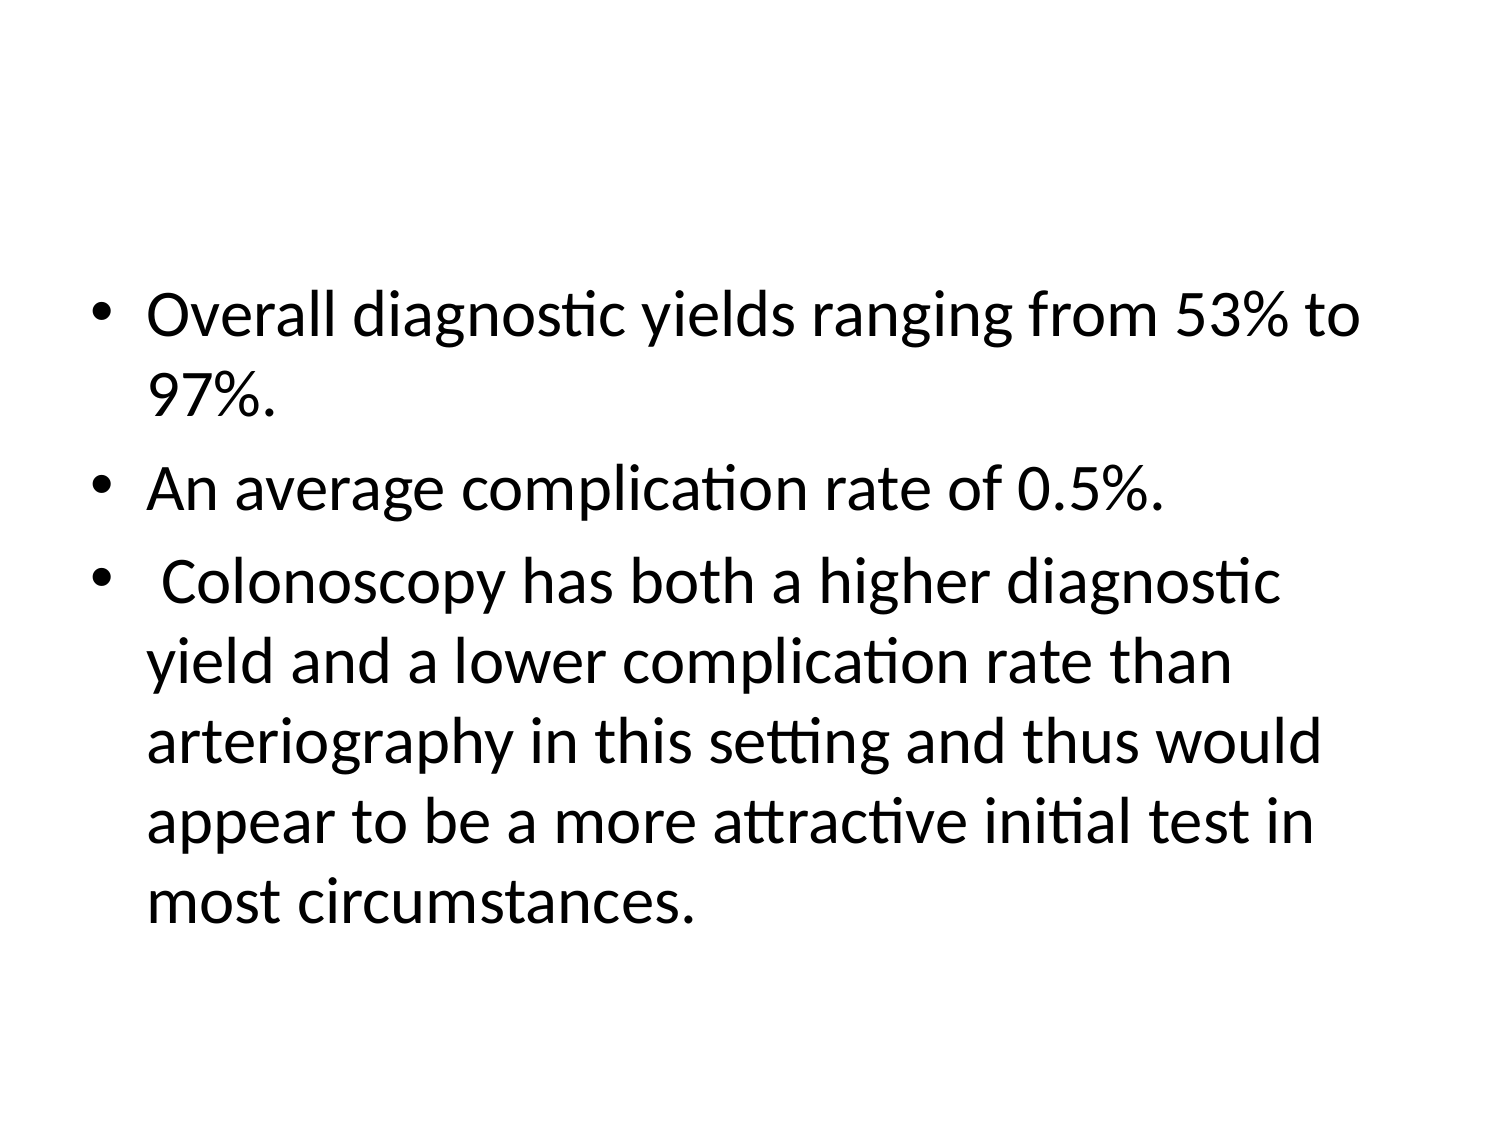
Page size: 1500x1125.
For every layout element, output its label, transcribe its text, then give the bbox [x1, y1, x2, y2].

list Overall diagnostic yields ranging from 53% to 97%. An average complication rate of 0.5%. Colonoscopy has both a higher diagnostic yield and a lower complication rate than arteriography in this setting and thus would appear to be a more attractive initial test in most circumstances. [75, 262, 1425, 1005]
